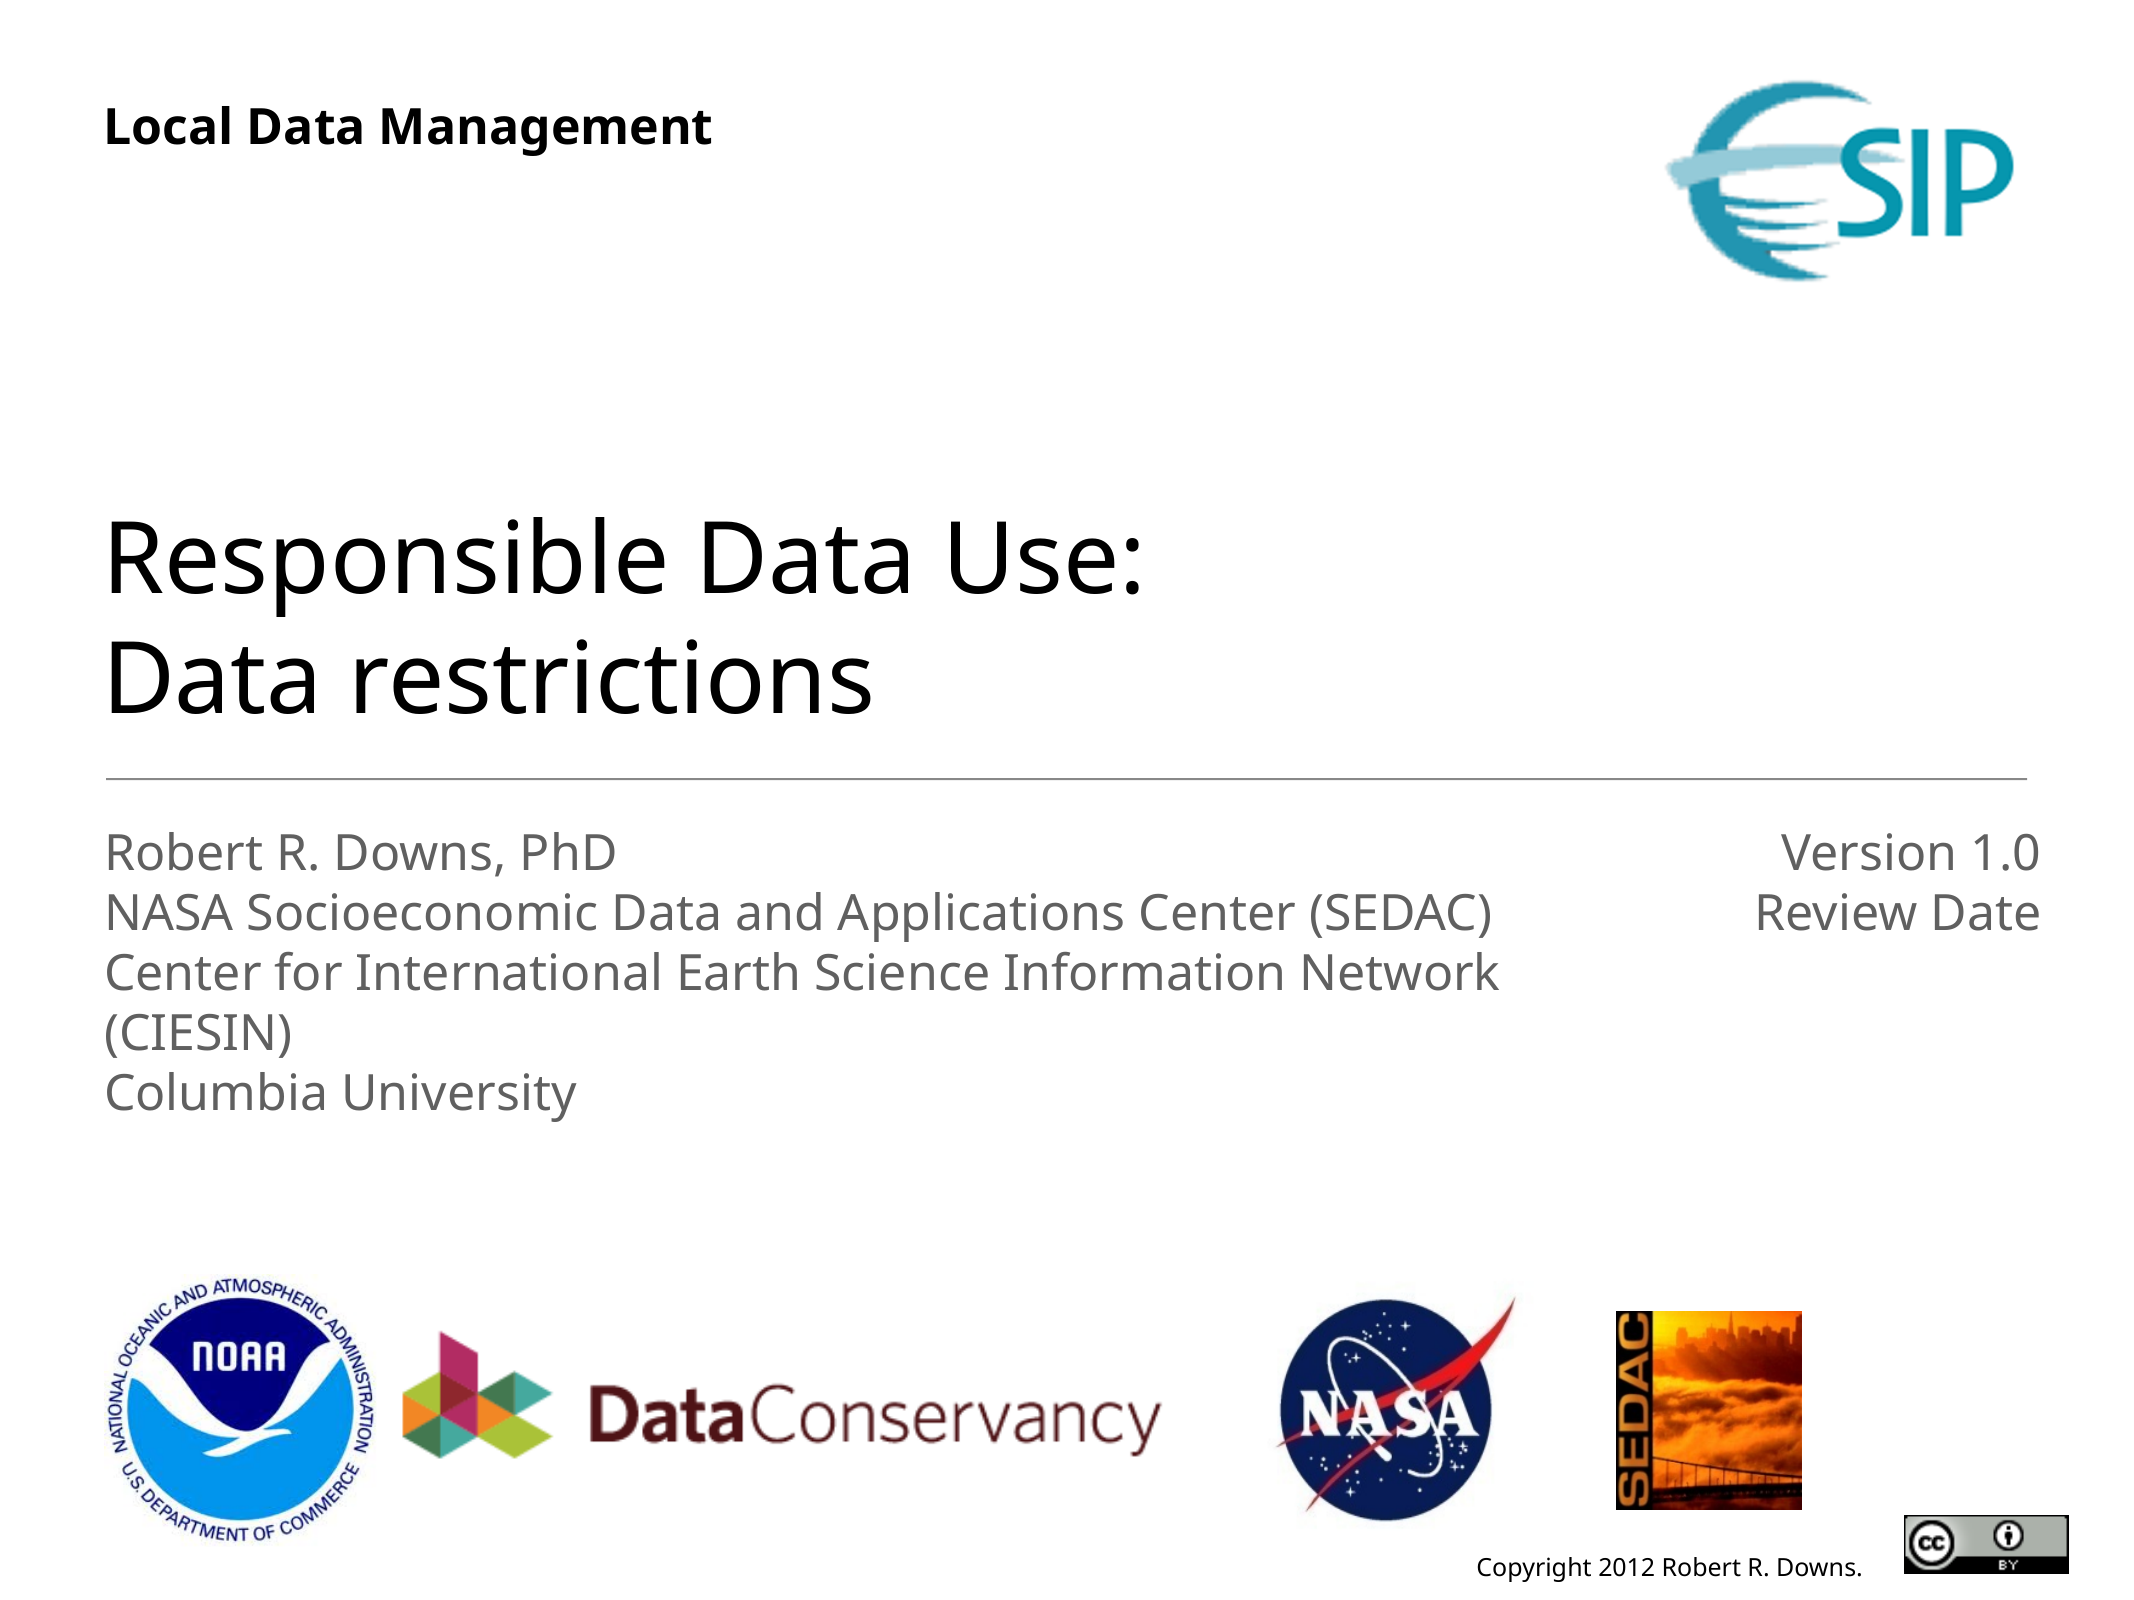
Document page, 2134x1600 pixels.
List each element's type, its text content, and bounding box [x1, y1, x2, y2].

text_box Local Data Management [88, 87, 742, 163]
picture [399, 1324, 1167, 1461]
title Responsible Data Use: Data restrictions [93, 220, 2040, 742]
picture [1616, 1311, 1802, 1510]
picture [103, 1274, 377, 1548]
picture [1903, 1515, 2069, 1574]
text_box Copyright 2012 Robert R. Downs. [1461, 1544, 1879, 1590]
text_box Version 1.0 Review Date [1079, 812, 2050, 1163]
picture [1178, 1259, 1590, 1547]
picture [1654, 62, 2030, 220]
list Robert R. Downs, PhD NASA Socioeconomic Data and Applications Center (SEDAC) Center for International Earth Science Information Network (CIESIN) Columbia University [95, 812, 1667, 1334]
